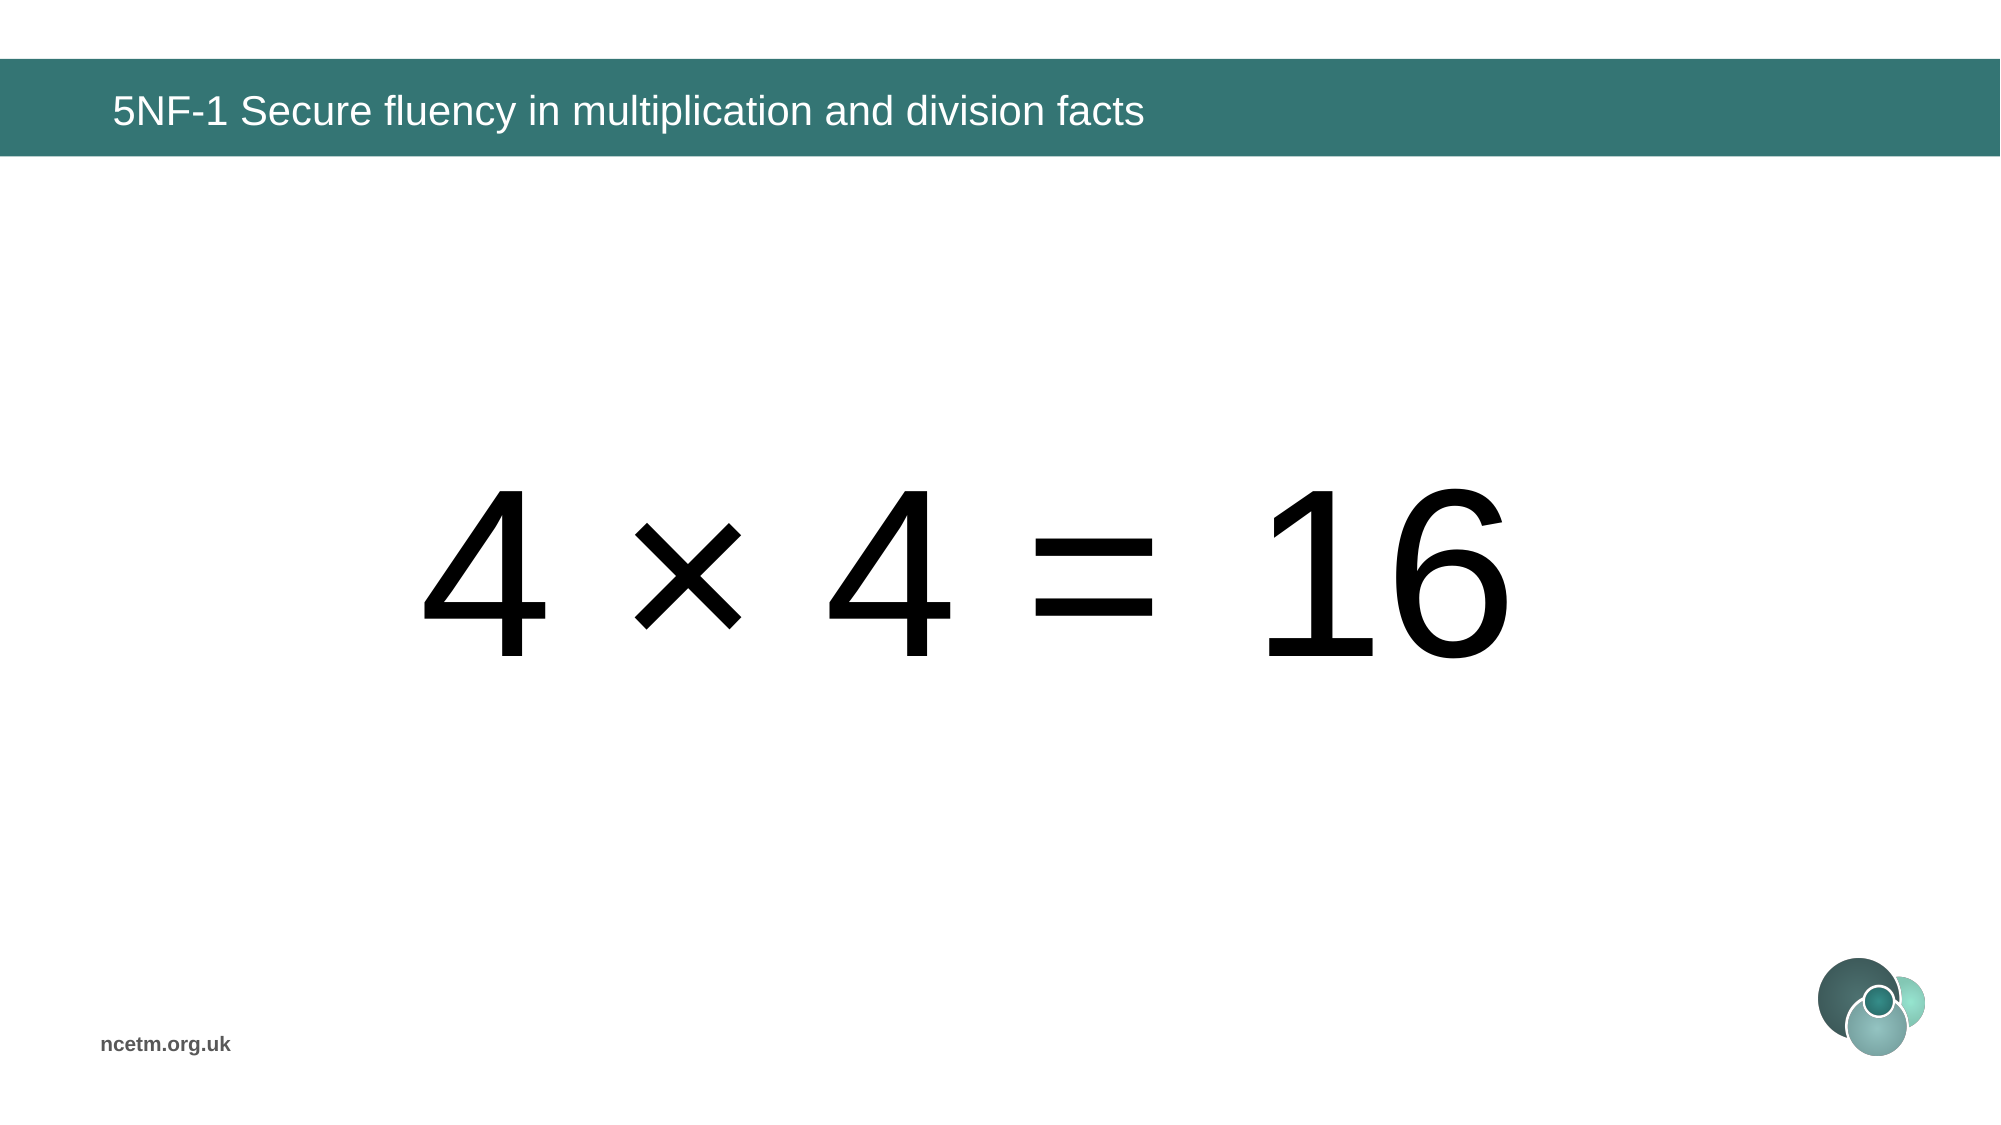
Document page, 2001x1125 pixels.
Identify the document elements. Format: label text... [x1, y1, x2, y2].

picture [1818, 958, 1925, 1056]
text_box 4 × 4 = [404, 409, 1236, 712]
title 5NF-1 Secure fluency in multiplication and division facts [97, 76, 1945, 147]
text_box 16 [1236, 409, 1533, 712]
